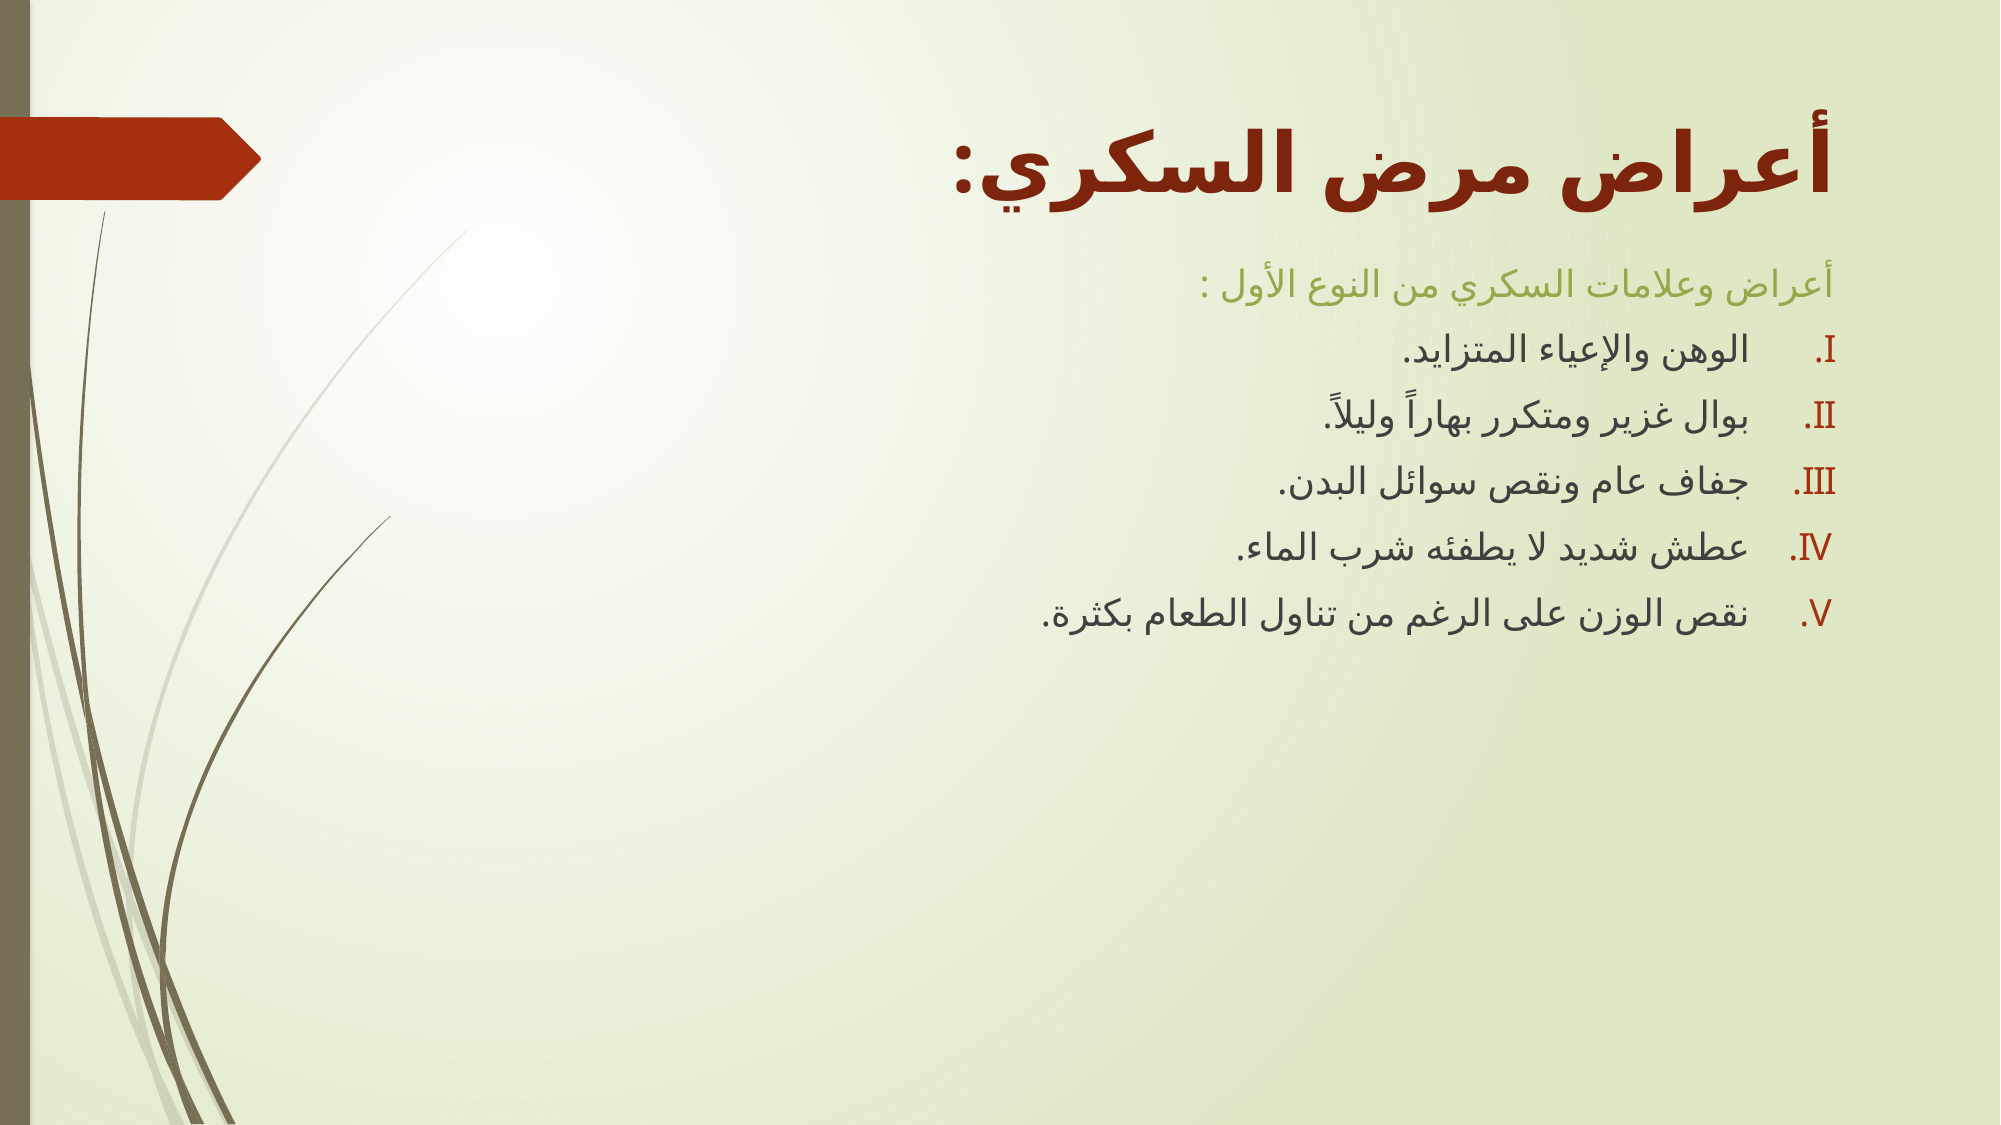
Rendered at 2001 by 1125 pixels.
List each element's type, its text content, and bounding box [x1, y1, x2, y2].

title أعراض مرض السكري: [149, 101, 1851, 235]
list أعراض وعلامات السكري من النوع الأول : الوهن والإعياء المتزايد. بوال غزير ومتكرر بهاراً وليلاً. جفاف عام ونقص سوائل البدن. عطش شديد لا يطفئه شرب الماء. نقص الوزن على الرغم من تناول الطعام بكثرة. [149, 252, 1850, 814]
